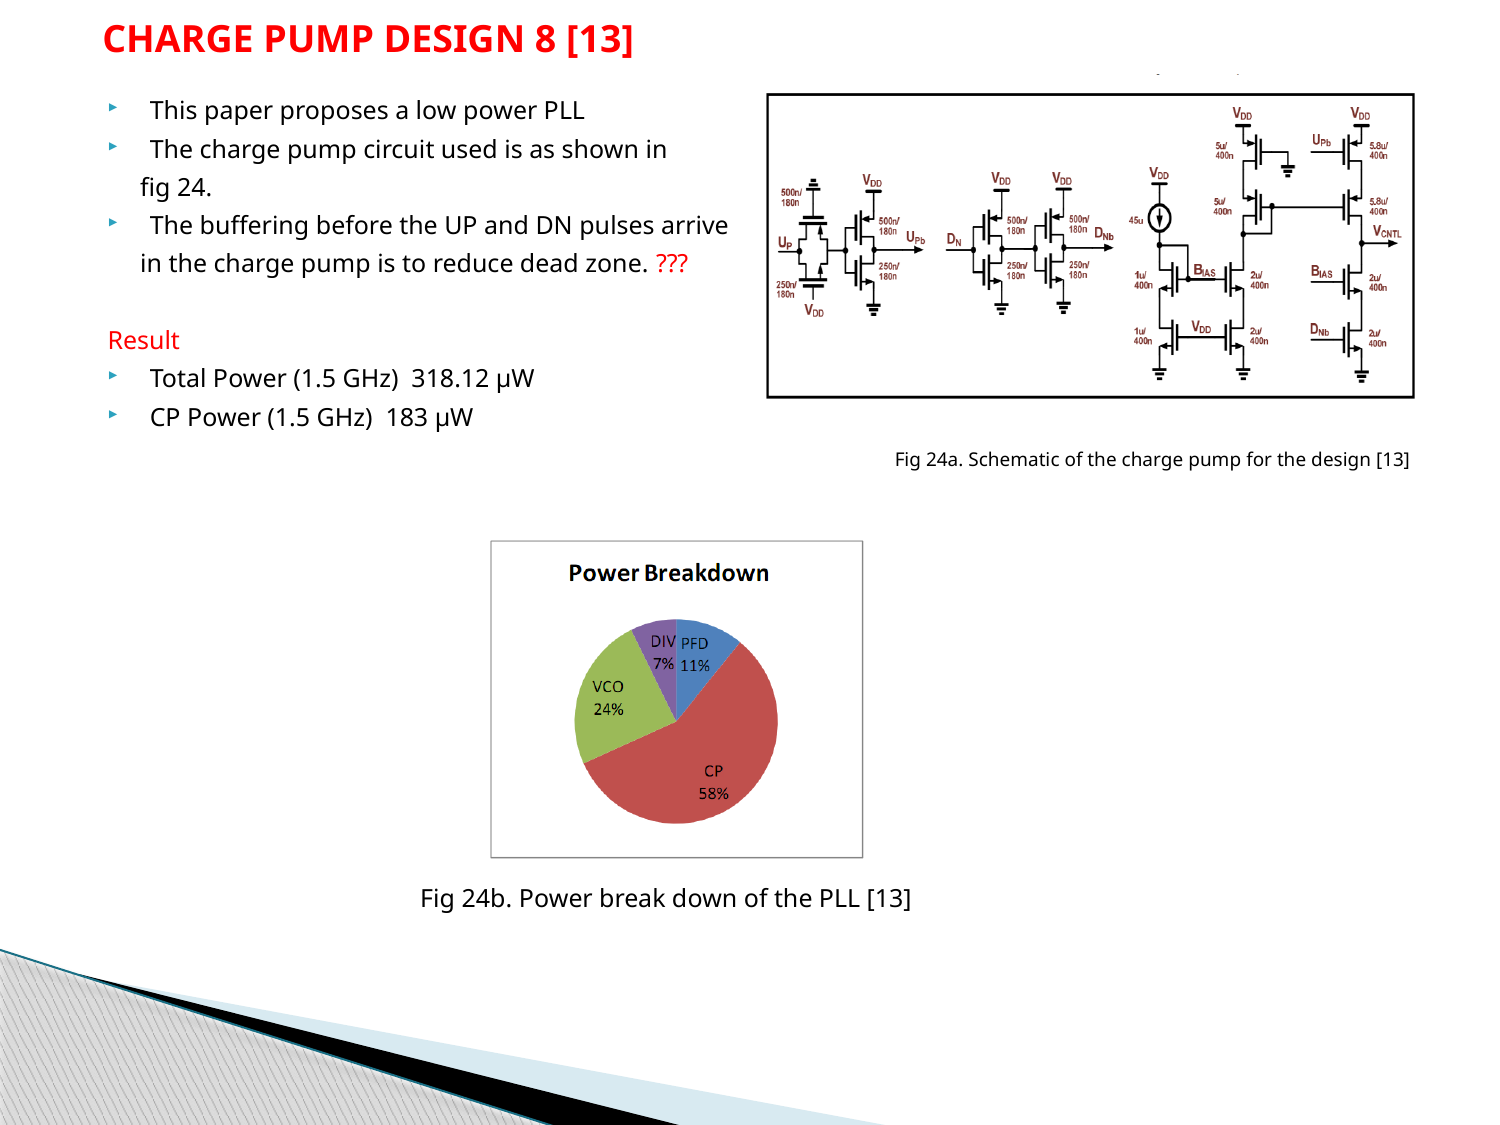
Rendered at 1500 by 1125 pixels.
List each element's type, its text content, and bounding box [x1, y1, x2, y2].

picture [758, 74, 1422, 403]
picture [474, 524, 873, 862]
text_box Fig 24b. Power break down of the PLL [13] [387, 875, 1013, 925]
title CHARGE PUMP DESIGN 8 [13] [87, 0, 1438, 76]
list This paper proposes a low power PLL The charge pump circuit used is as shown in fig 24. The buffering before the UP and DN pulses arrive in the charge pump is to reduce dead zone. ??? Result Total Power (1.5 GHz) 318.12 µW CP Power (1.5 GHz) 183 µW [75, 87, 1425, 986]
text_box Fig 24a. Schematic of the charge pump for the design [13] [862, 440, 1488, 491]
